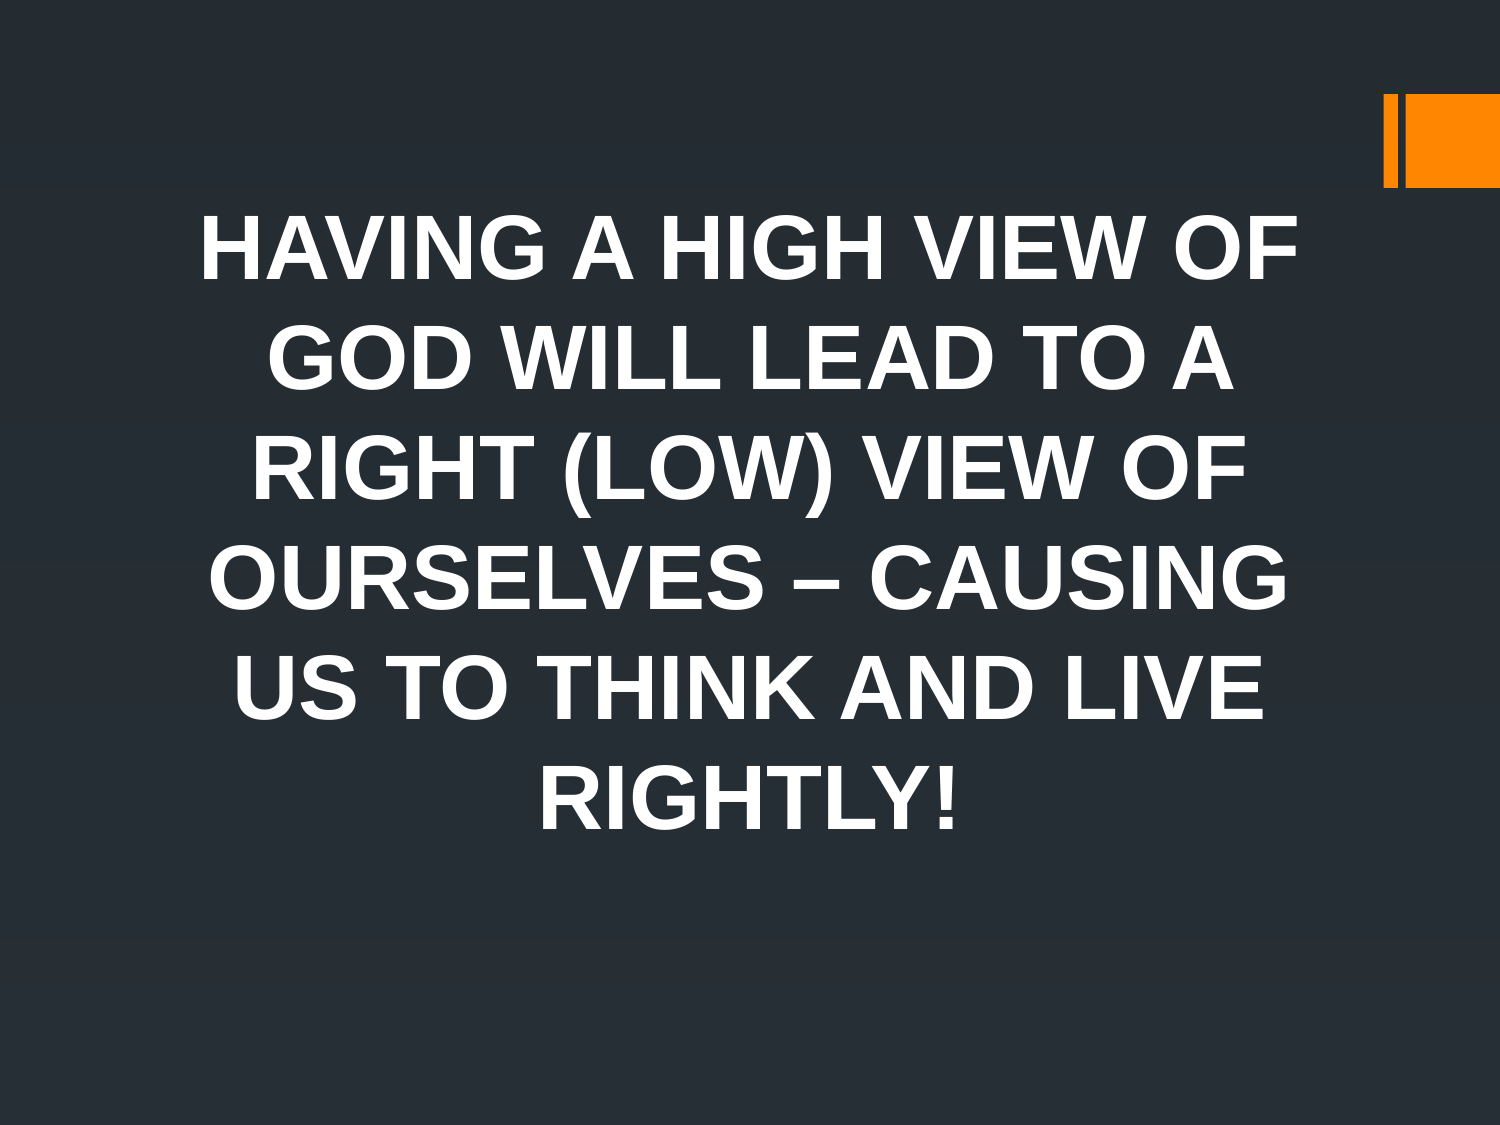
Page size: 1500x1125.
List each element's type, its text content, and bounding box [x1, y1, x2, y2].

text_box HAVING A HIGH VIEW OF GOD WILL LEAD TO A RIGHT (LOW) VIEW OF OURSELVES – CAUSING US TO THINK AND LIVE RIGHTLY! [137, 180, 1363, 856]
